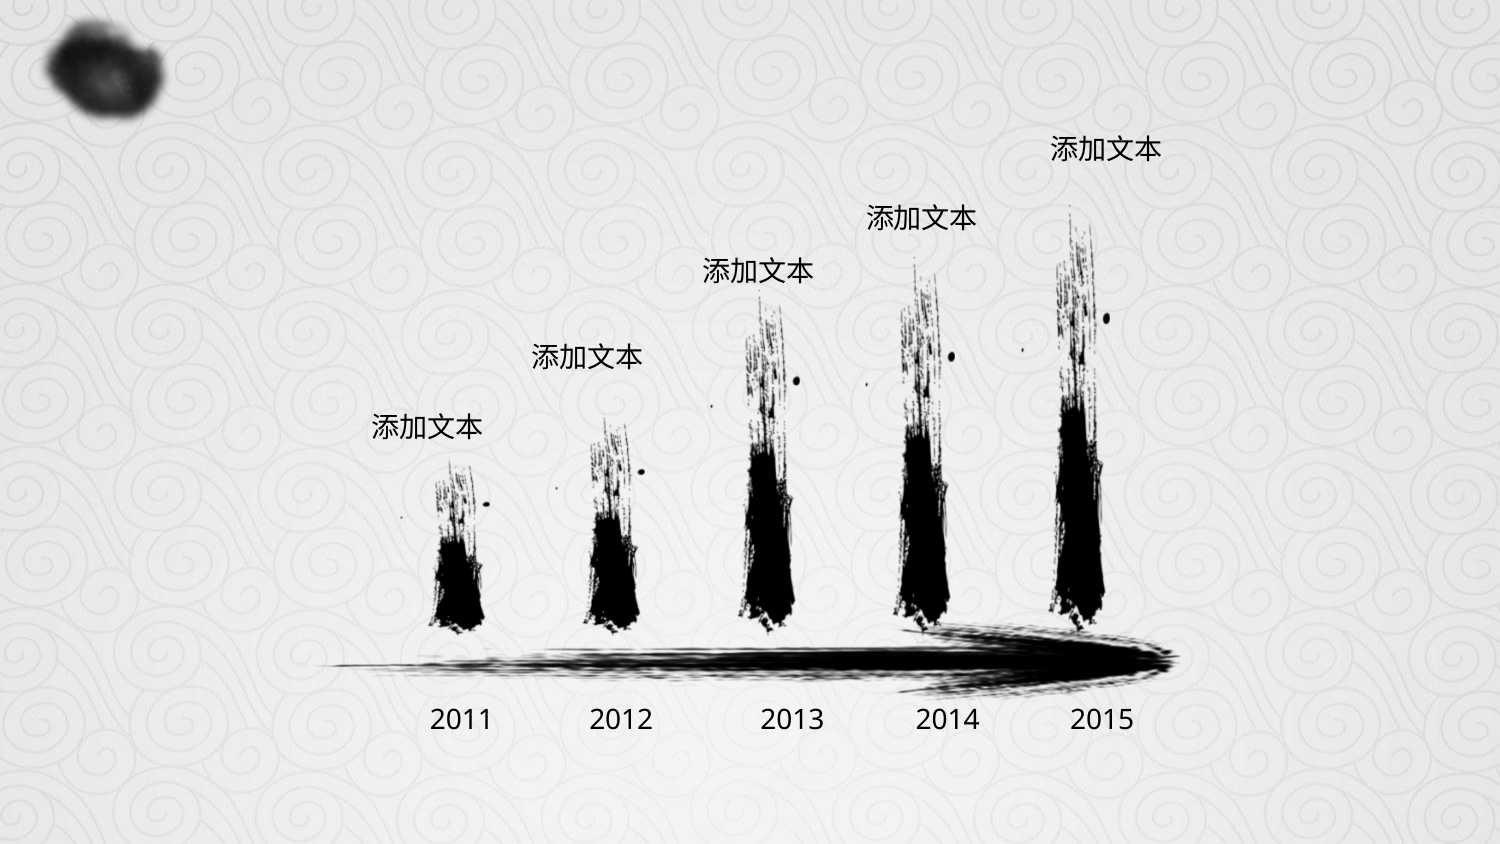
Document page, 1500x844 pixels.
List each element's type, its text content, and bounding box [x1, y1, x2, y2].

text_box 添加文本 [1035, 124, 1178, 173]
text_box 2012 [574, 703, 669, 743]
text_box 2011 [415, 703, 509, 743]
text_box 添加文本 [687, 245, 830, 295]
picture [0, 0, 1500, 844]
text_box 2013 [745, 703, 840, 743]
text_box 2015 [1055, 703, 1150, 743]
text_box 添加文本 [516, 332, 659, 381]
text_box 添加文本 [357, 401, 499, 451]
text_box 2014 [900, 703, 995, 743]
text_box 添加文本 [851, 192, 994, 242]
